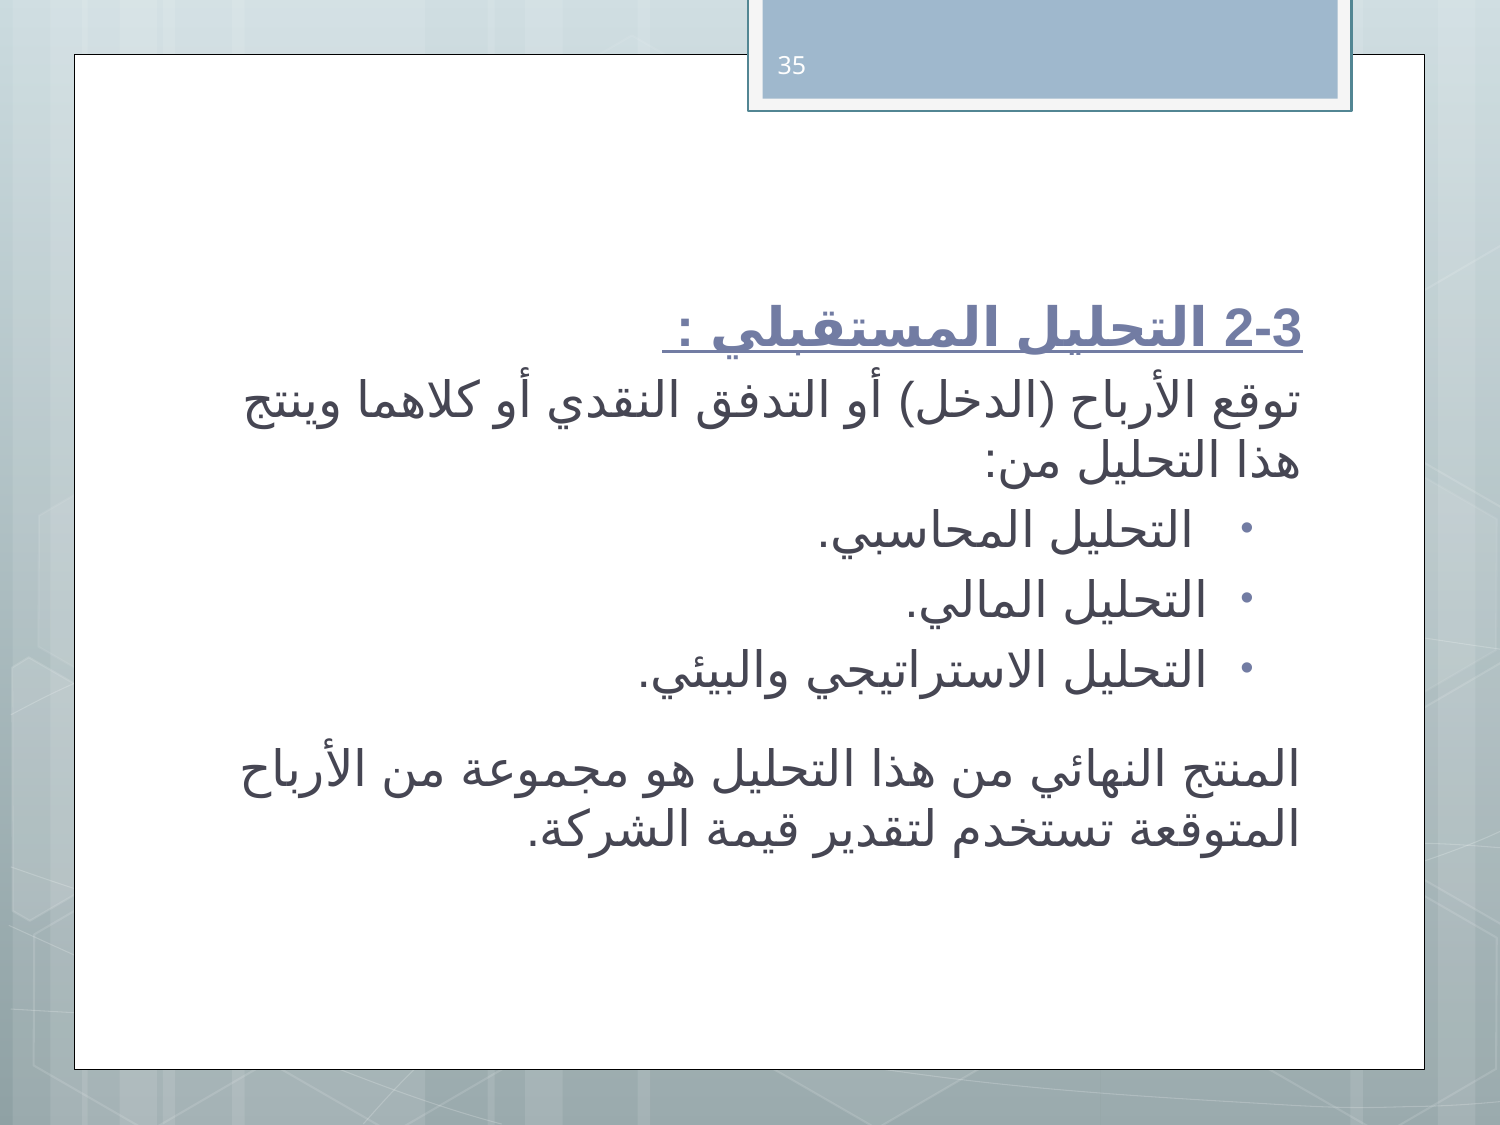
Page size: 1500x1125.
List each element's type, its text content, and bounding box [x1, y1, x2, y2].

list 2-3 التحليل المستقبلي : توقع الأرباح (الدخل) أو التدفق النقدي أو كلاهما وينتج هذا التحليل من: التحليل المحاسبي. التحليل المالي. التحليل الاستراتيجي والبيئي. المنتج النهائي من هذا التحليل هو مجموعة من الأرباح المتوقعة تستخدم لتقدير قيمة الشركة. [171, 219, 1329, 957]
slide_number 35 [762, 36, 982, 97]
